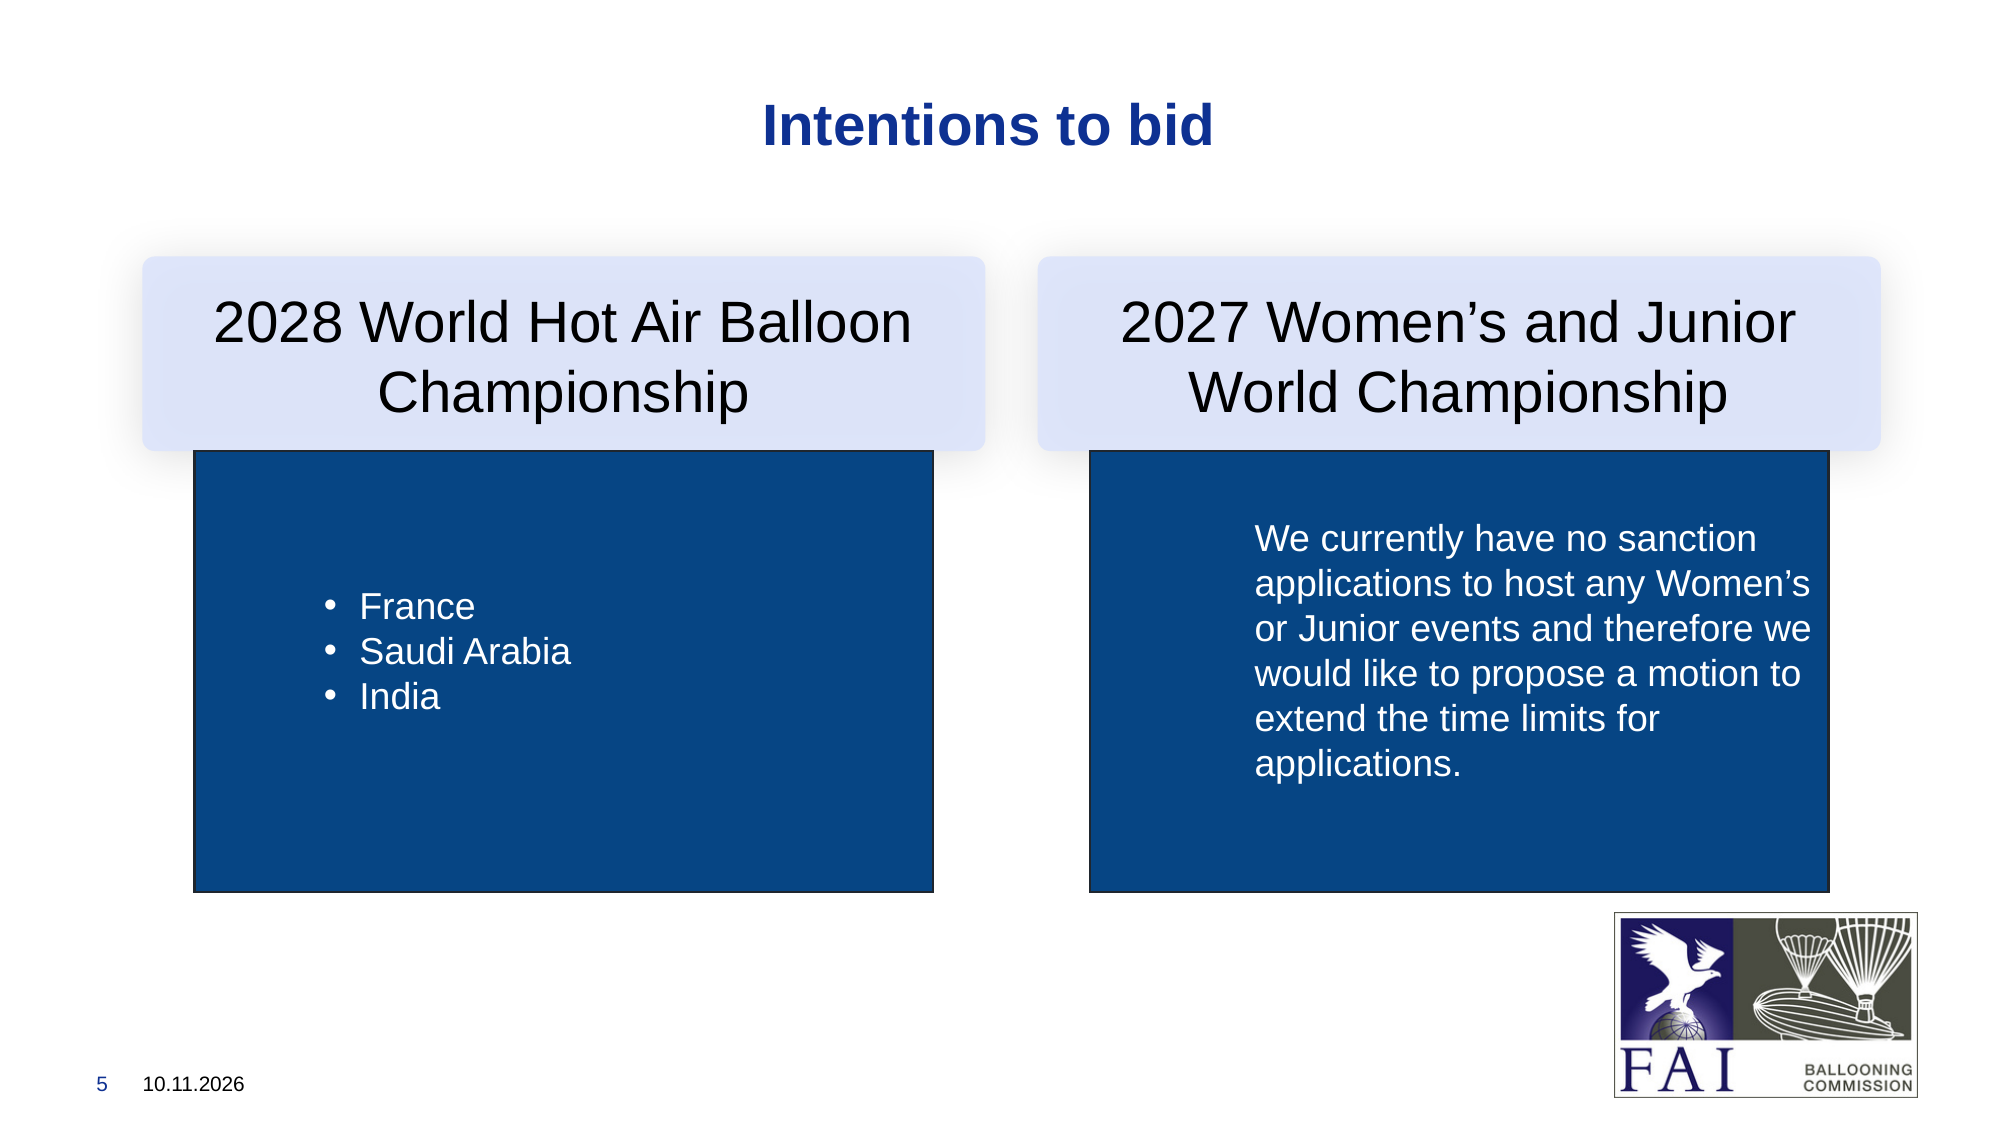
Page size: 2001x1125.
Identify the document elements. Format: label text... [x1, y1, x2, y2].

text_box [142, 256, 986, 893]
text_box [1037, 256, 1881, 893]
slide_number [143, 1070, 256, 1125]
slide_number 5 [96, 1070, 143, 1125]
title Intentions to bid [96, 72, 1881, 159]
picture [1614, 912, 1918, 1098]
